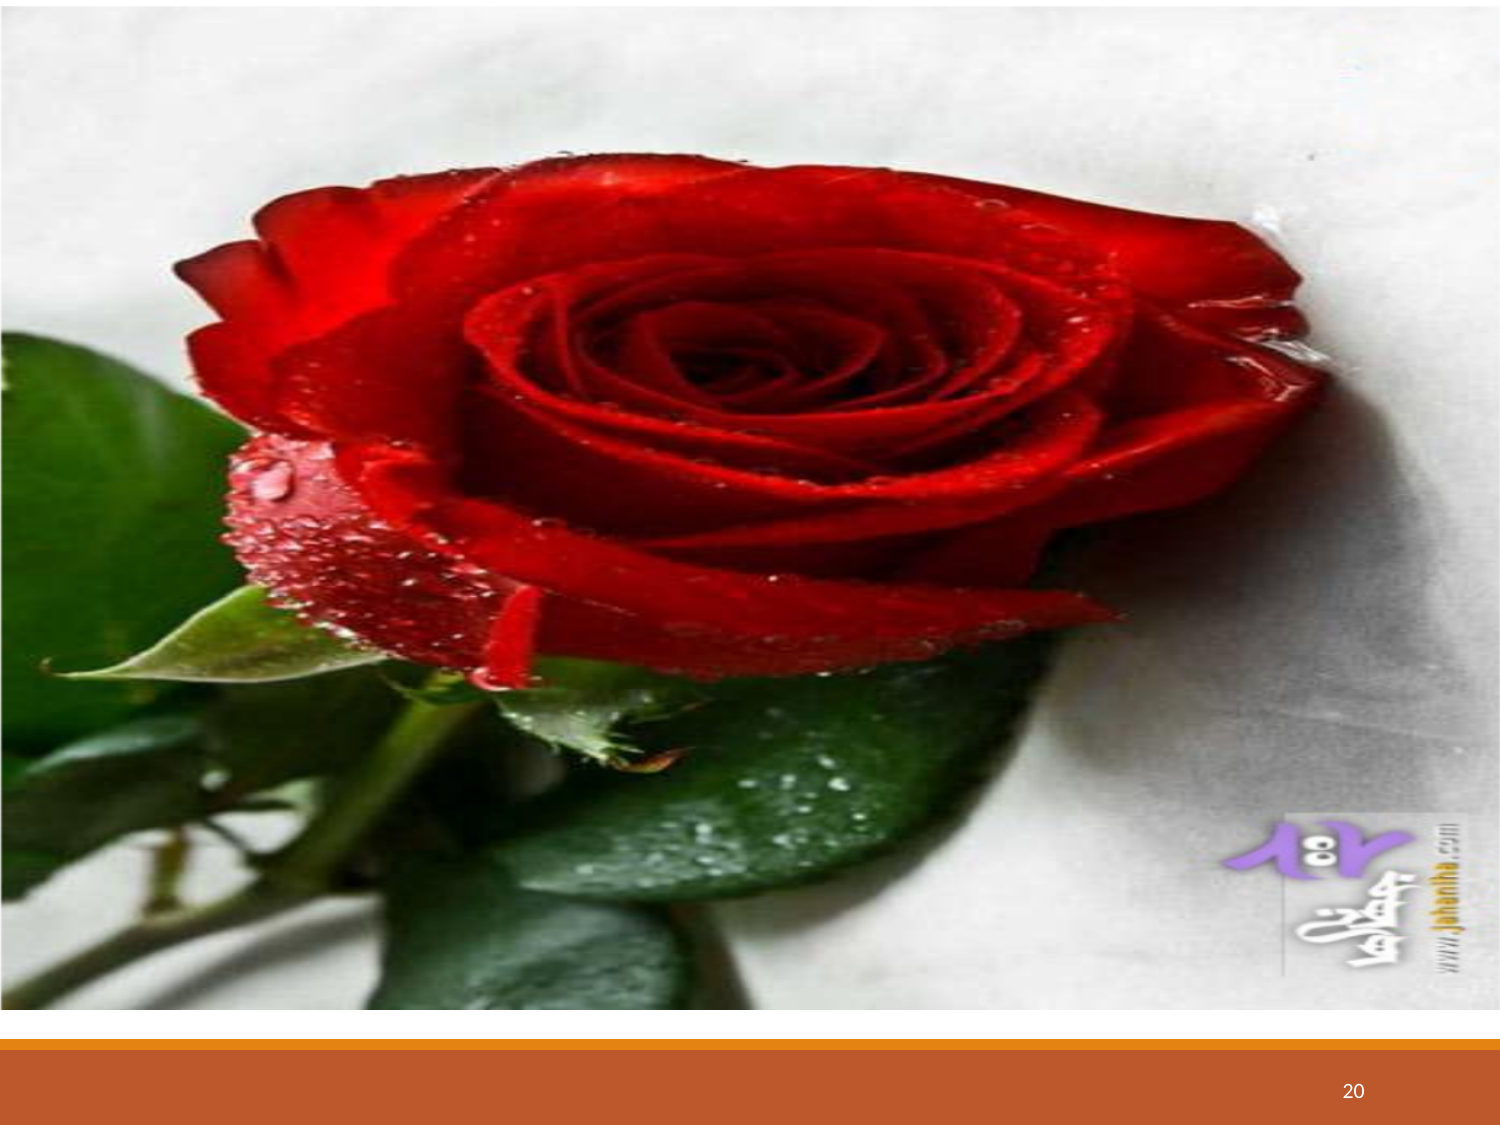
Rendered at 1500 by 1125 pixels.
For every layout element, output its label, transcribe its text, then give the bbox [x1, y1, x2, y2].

picture [3, 0, 1498, 1125]
slide_number 20 [1261, 1059, 1380, 1120]
